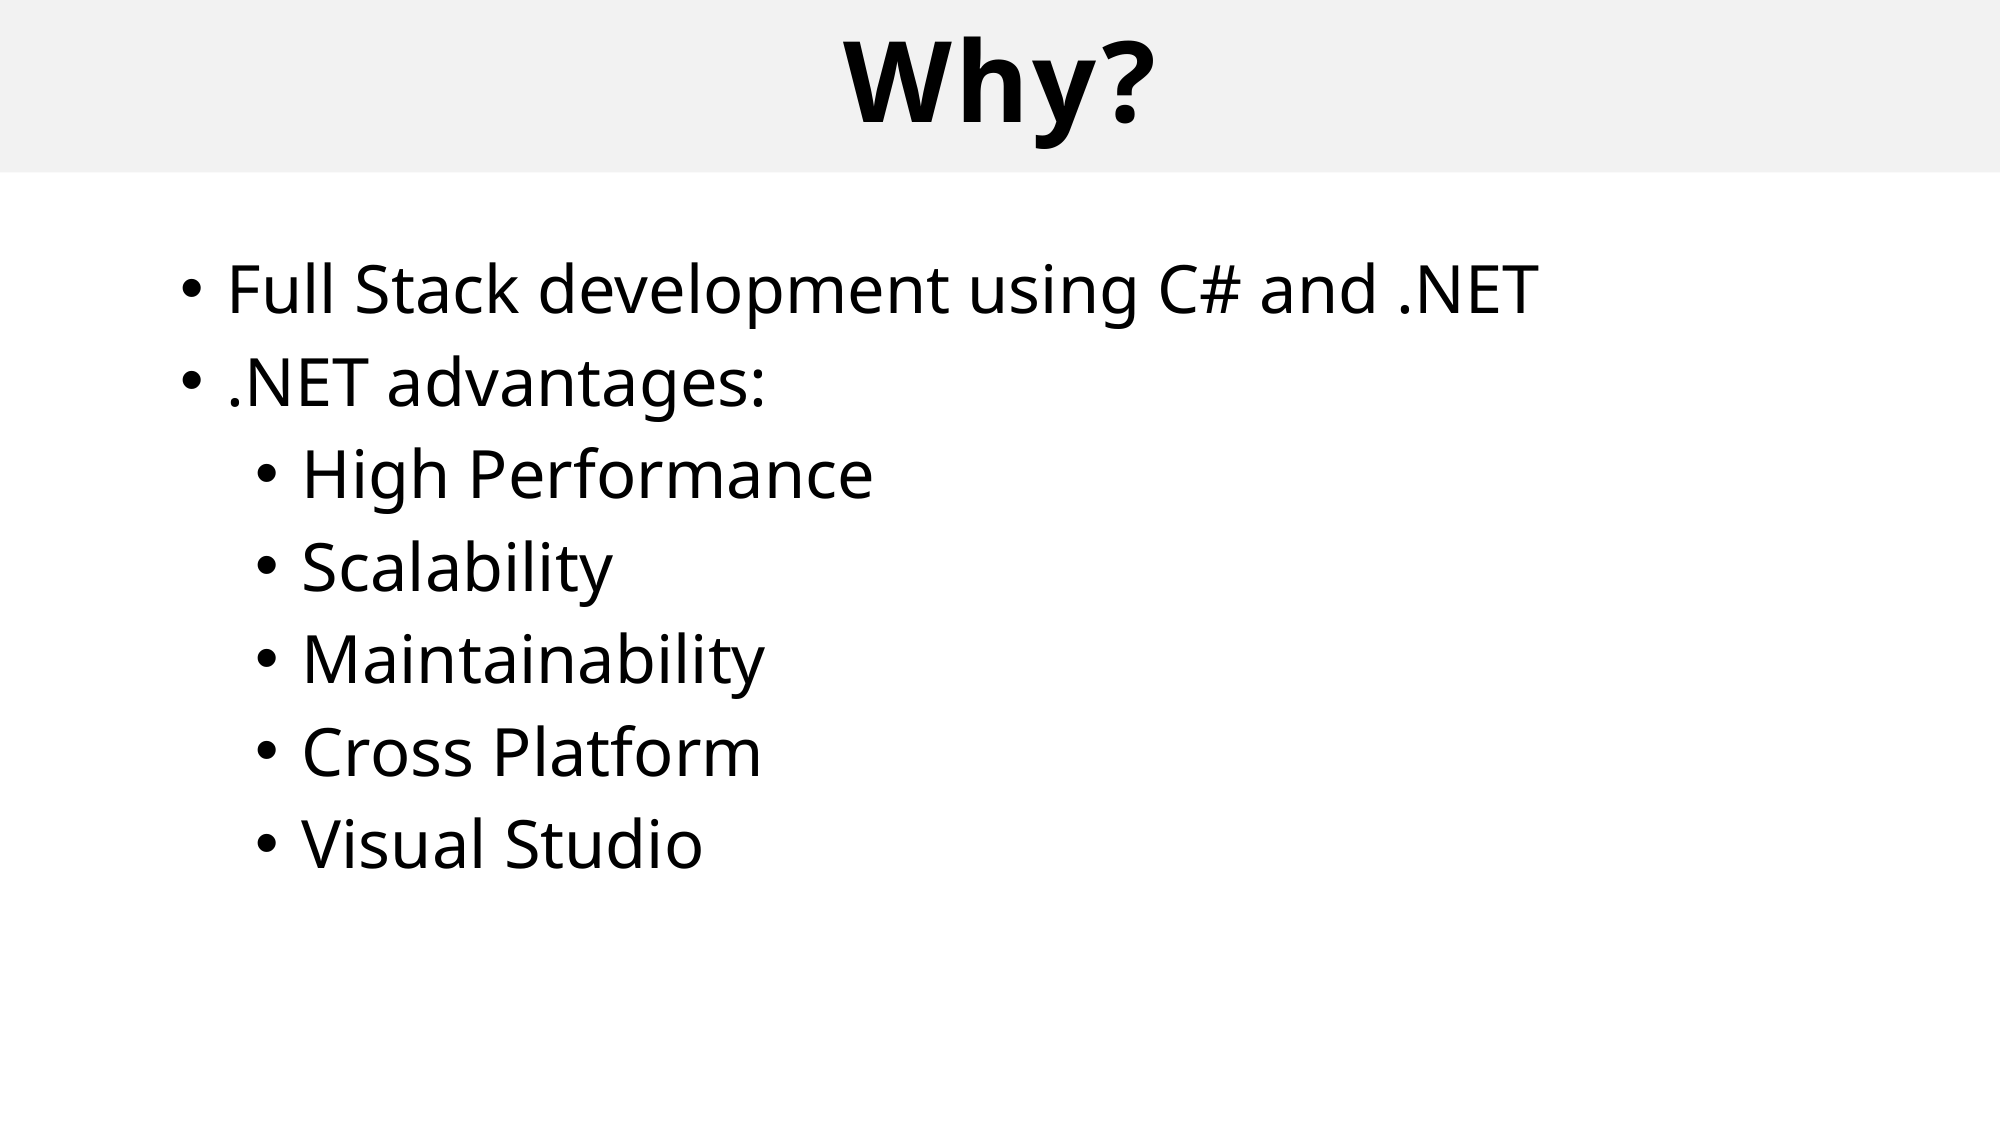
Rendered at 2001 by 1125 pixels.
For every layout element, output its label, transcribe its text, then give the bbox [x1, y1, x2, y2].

title Why? [0, 0, 2000, 172]
text_box Full Stack development using C# and .NET .NET advantages: High Performance Scalability Maintainability Cross Platform Visual Studio [0, 172, 2000, 958]
